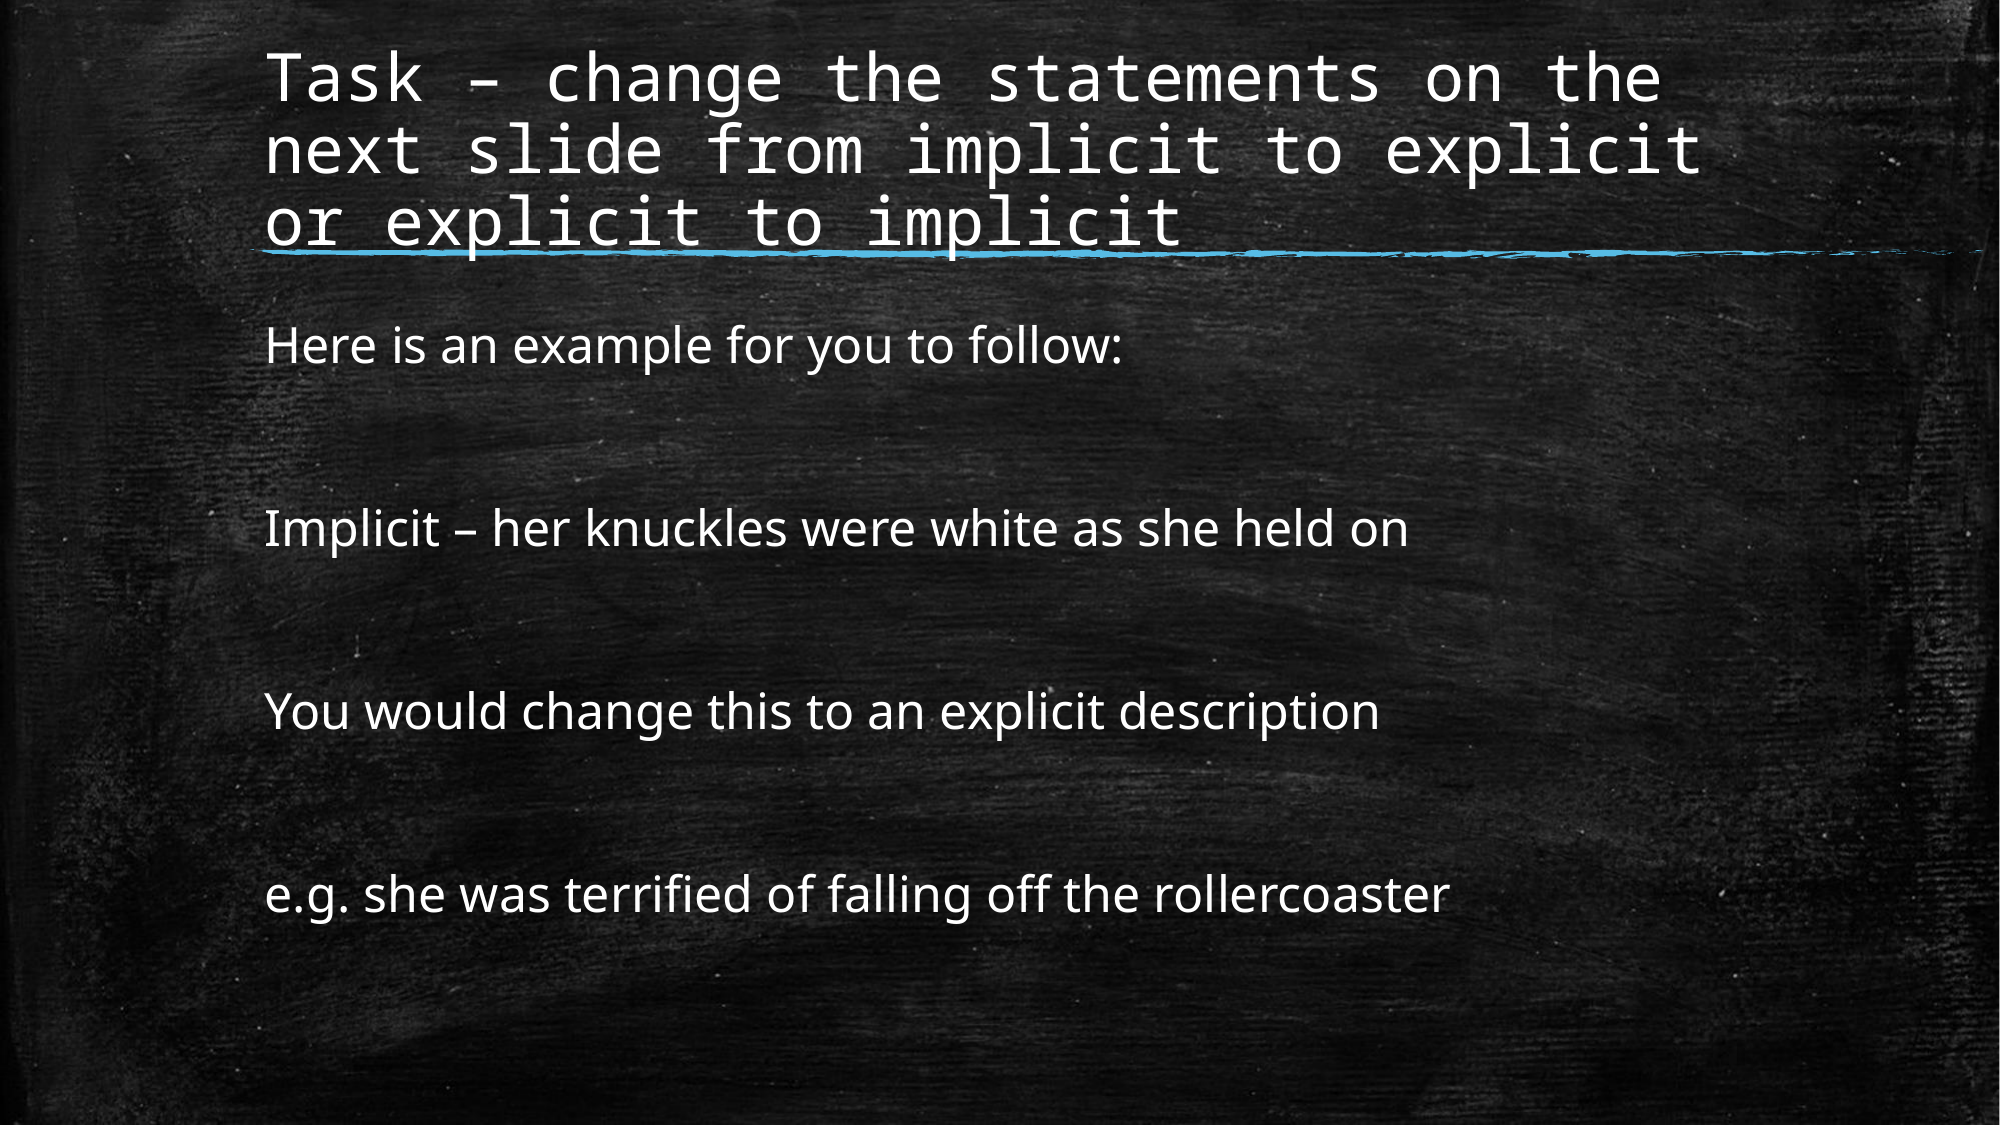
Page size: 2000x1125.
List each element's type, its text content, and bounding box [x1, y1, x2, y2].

list Here is an example for you to follow: Implicit – her knuckles were white as she held on You would change this to an explicit description e.g. she was terrified of falling off the rollercoaster [249, 312, 1750, 1013]
picture [0, 0, 2000, 1125]
title Task – change the statements on the next slide from implicit to explicit or explicit to implicit [249, 45, 1750, 268]
